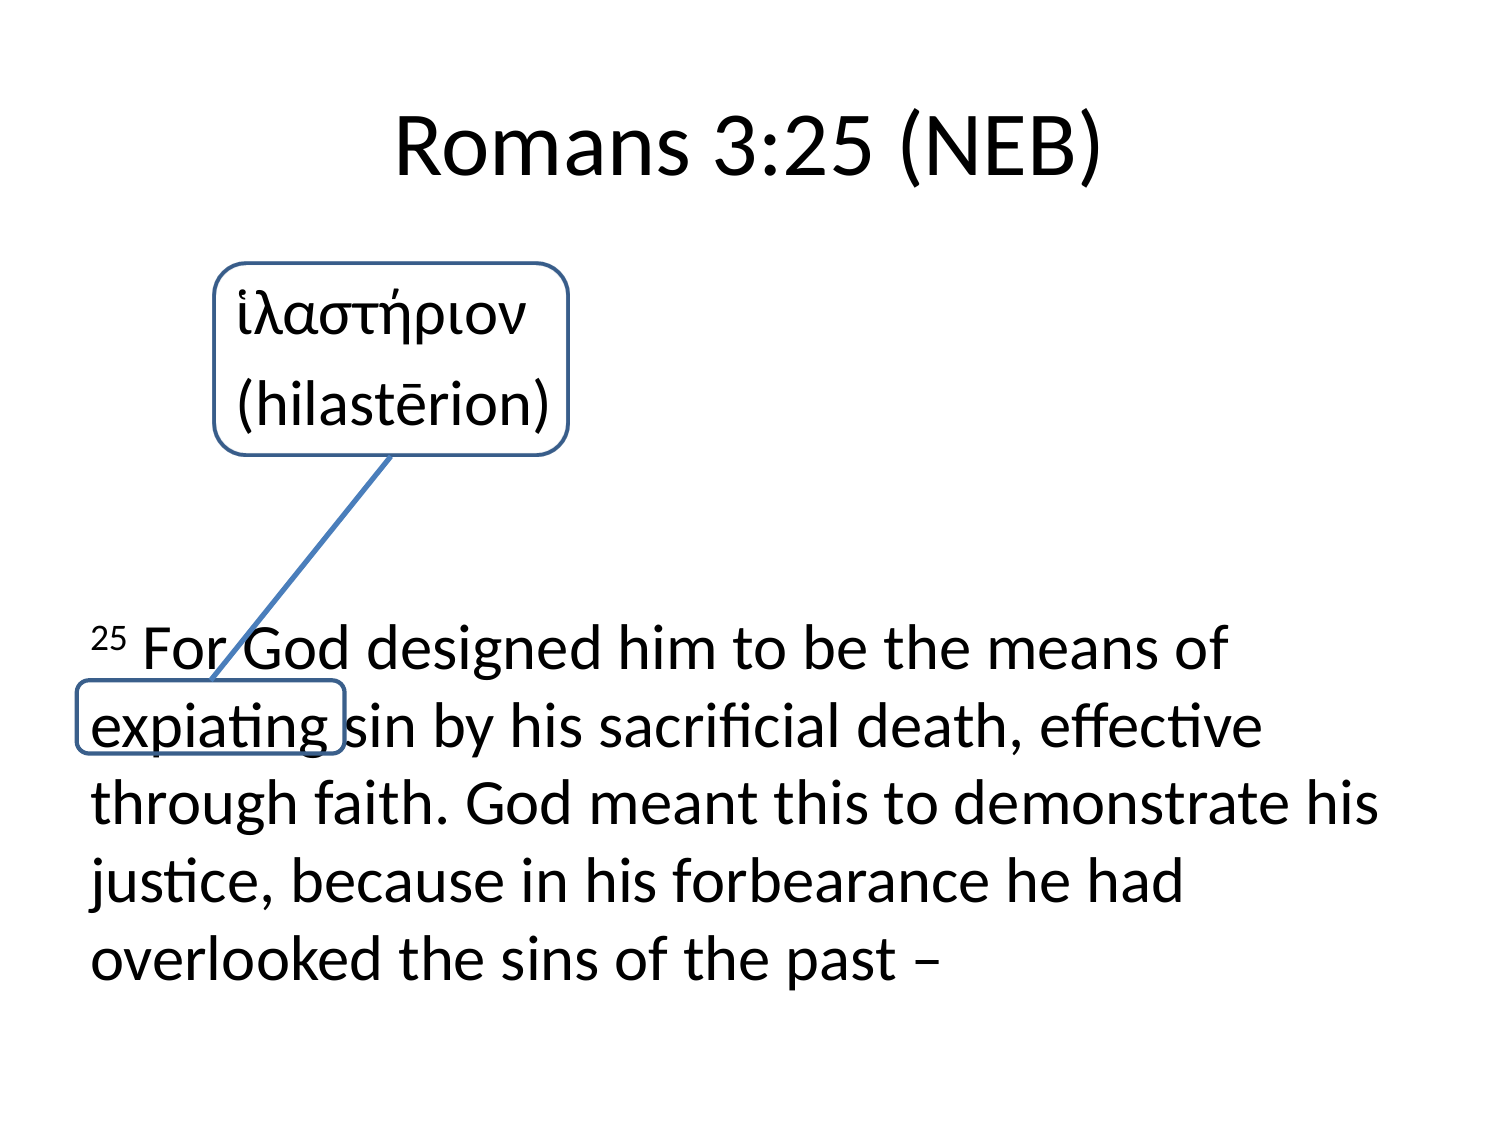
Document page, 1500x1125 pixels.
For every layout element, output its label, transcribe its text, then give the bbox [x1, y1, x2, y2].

text_box [74, 678, 347, 756]
list ἱλαστήριον (hilastērion) 25 For God designed him to be the means of expiating sin by his sacrificial death, effective through faith. God meant this to demonstrate his justice, because in his forbearance he had overlooked the sins of the past – [75, 262, 1425, 1005]
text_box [210, 455, 392, 681]
title Romans 3:25 (NEB) [75, 45, 1425, 233]
picture [212, 260, 570, 457]
